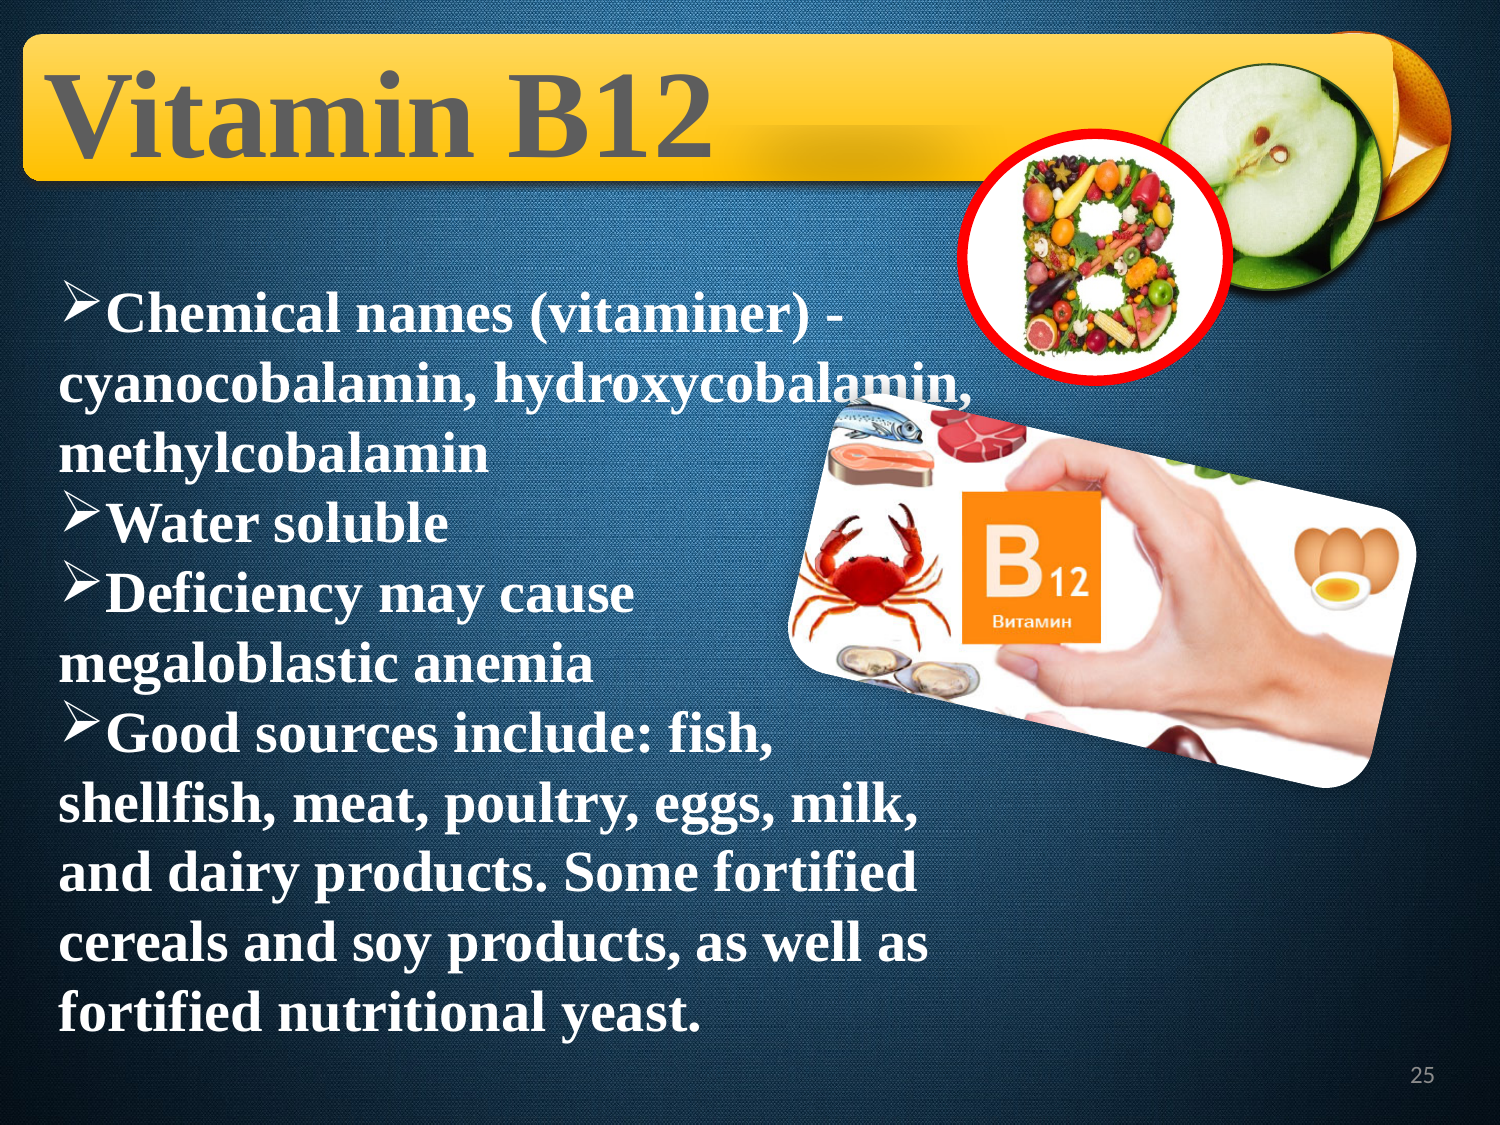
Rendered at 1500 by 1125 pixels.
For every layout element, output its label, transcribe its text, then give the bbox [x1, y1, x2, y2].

text_box [1163, 63, 1383, 291]
text_box [1386, 36, 1452, 220]
picture [0, 0, 1500, 1125]
text_box Vitamin B12 [21, 33, 1394, 182]
text_box Chemical names (vitaminer) - cyanocobalamin, hydroxycobalamin, methylcobalamin Water soluble Deficiency may cause megaloblastic anemia Good sources include: fish, shellfish, meat, poultry, eggs, milk, and dairy products. Some fortified cereals and soy products, as well as fortified nutritional yeast. [43, 266, 994, 1051]
slide_number 25 [1377, 1043, 1451, 1104]
